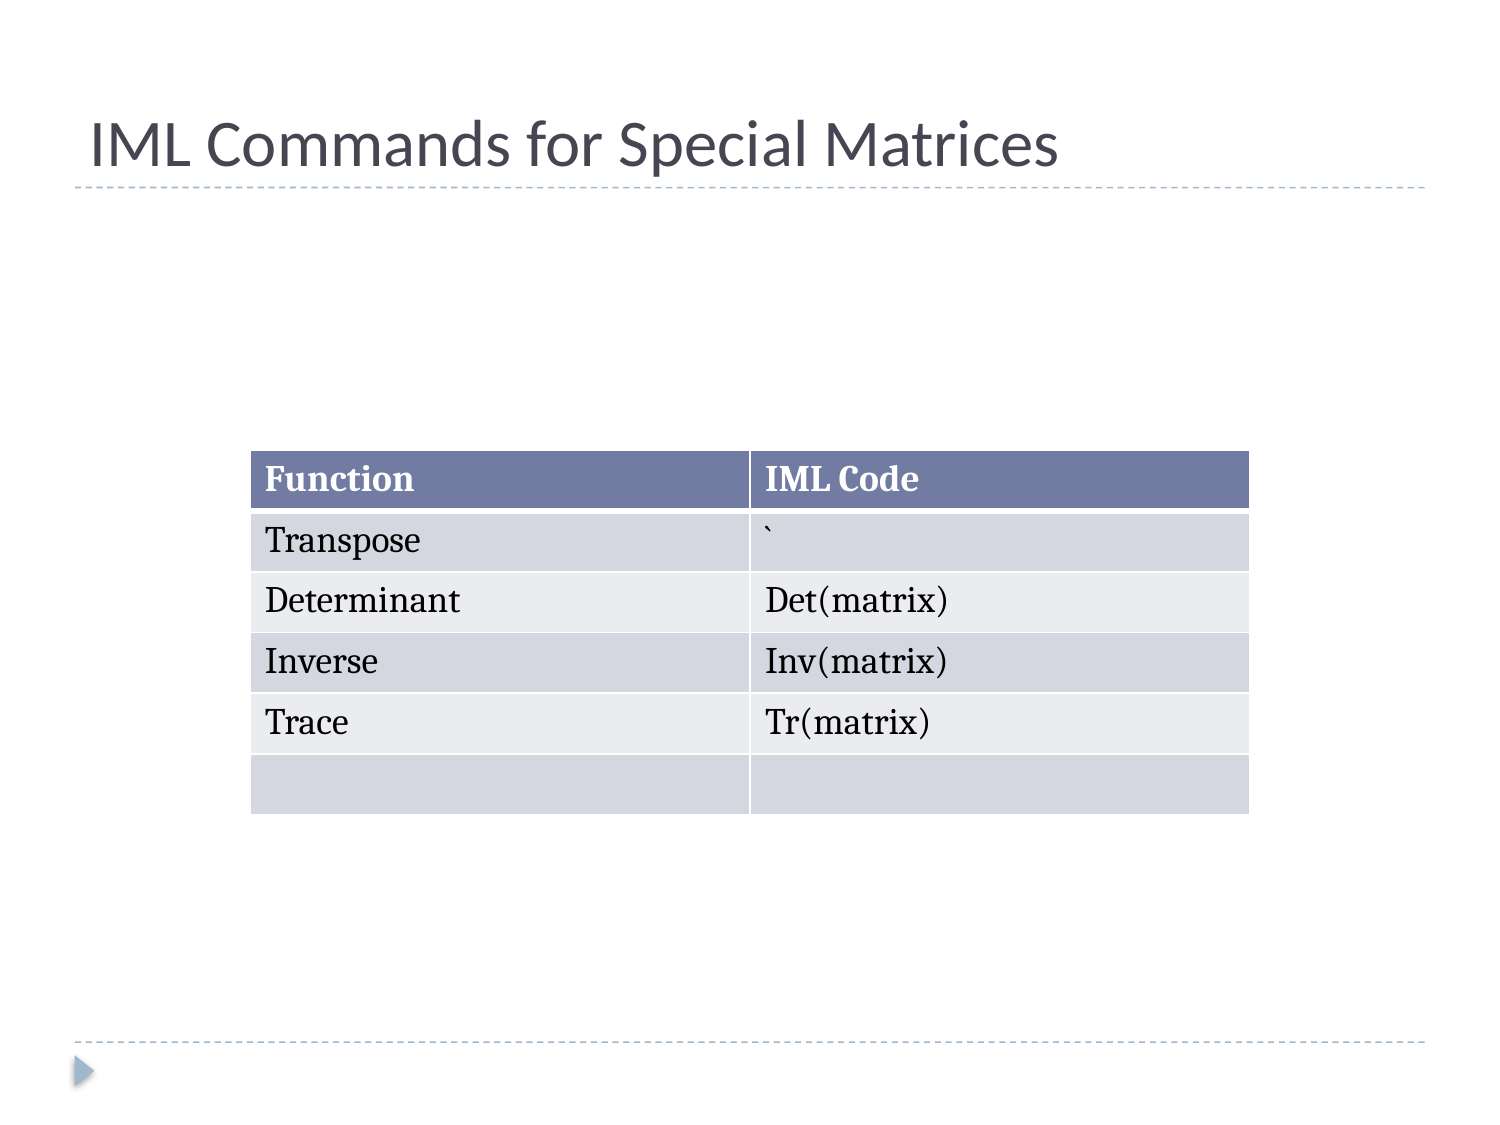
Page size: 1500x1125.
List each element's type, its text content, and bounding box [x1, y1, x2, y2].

table_cell Tr(matrix) [751, 694, 1249, 753]
table_cell Det(matrix) [751, 573, 1249, 632]
table_cell [251, 755, 749, 814]
table_cell Determinant [251, 573, 749, 632]
table_cell Transpose [251, 514, 749, 571]
table_cell Inv(matrix) [751, 633, 1249, 692]
title IML Commands for Special Matrices [75, 24, 1425, 188]
table_cell ` [751, 514, 1249, 571]
table_cell [751, 755, 1249, 814]
table_cell Inverse [251, 633, 749, 692]
table_cell Trace [251, 694, 749, 753]
table_header IML Code [751, 451, 1249, 508]
table_header Function [251, 451, 749, 508]
